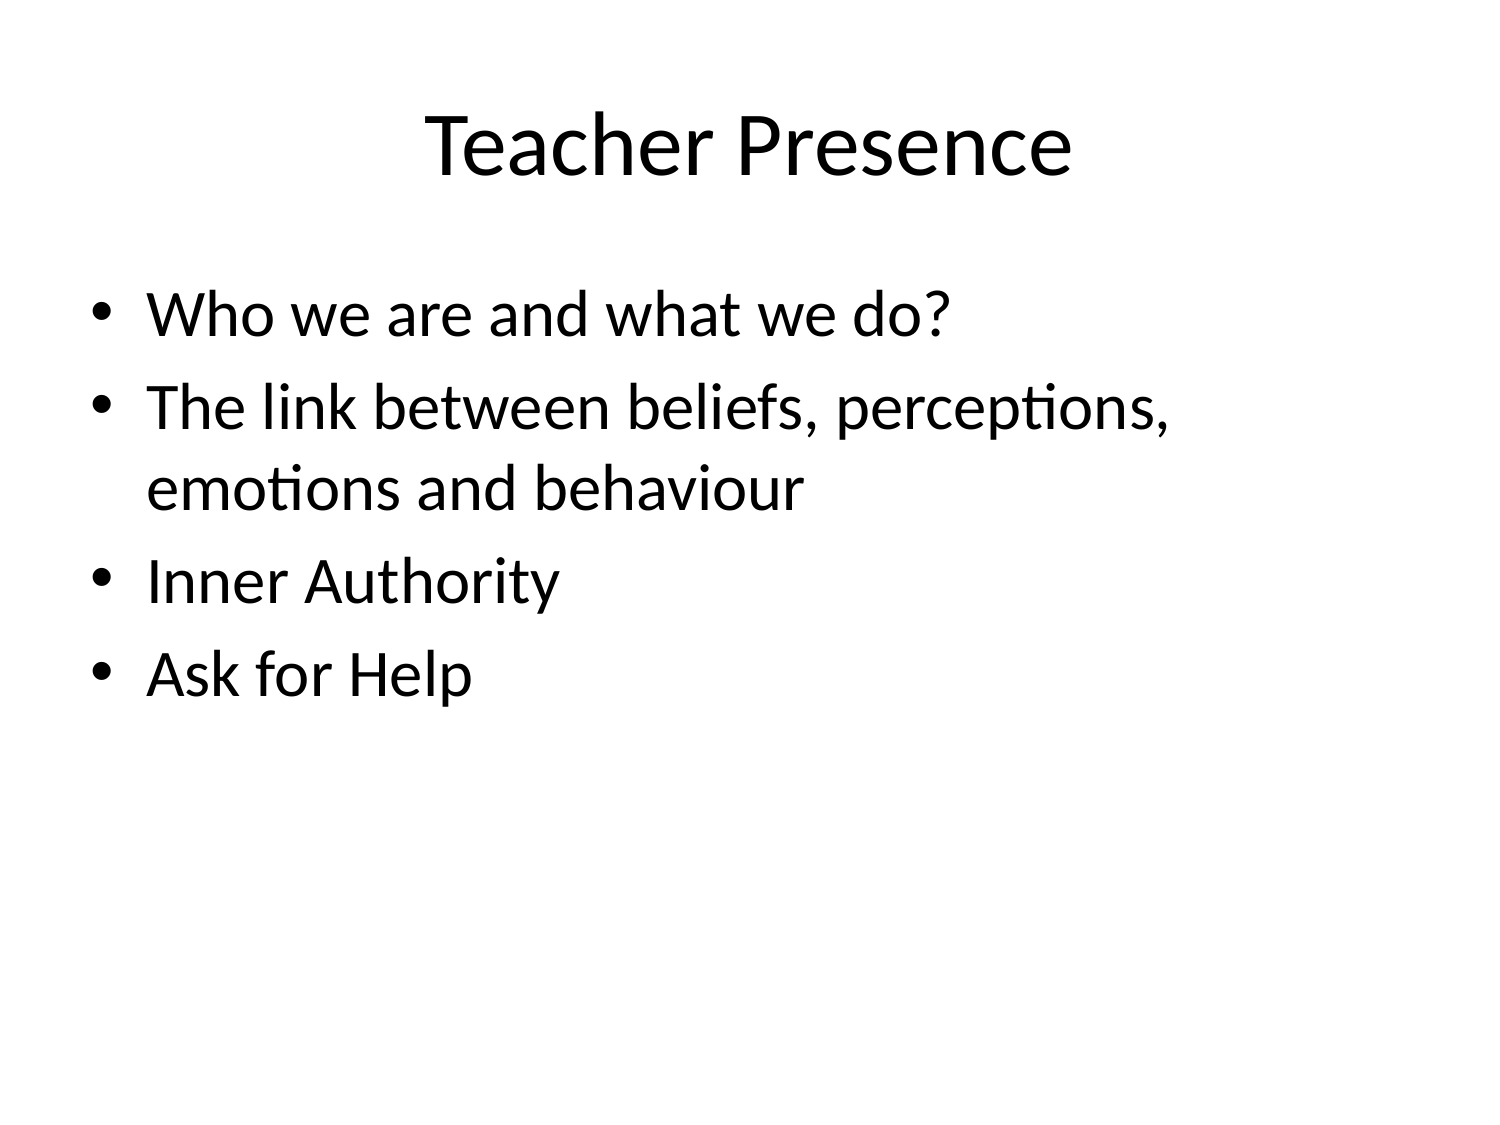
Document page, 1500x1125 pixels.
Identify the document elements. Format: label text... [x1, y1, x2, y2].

title Teacher Presence [75, 45, 1425, 233]
list Who we are and what we do? The link between beliefs, perceptions, emotions and behaviour Inner Authority Ask for Help [75, 262, 1425, 1005]
